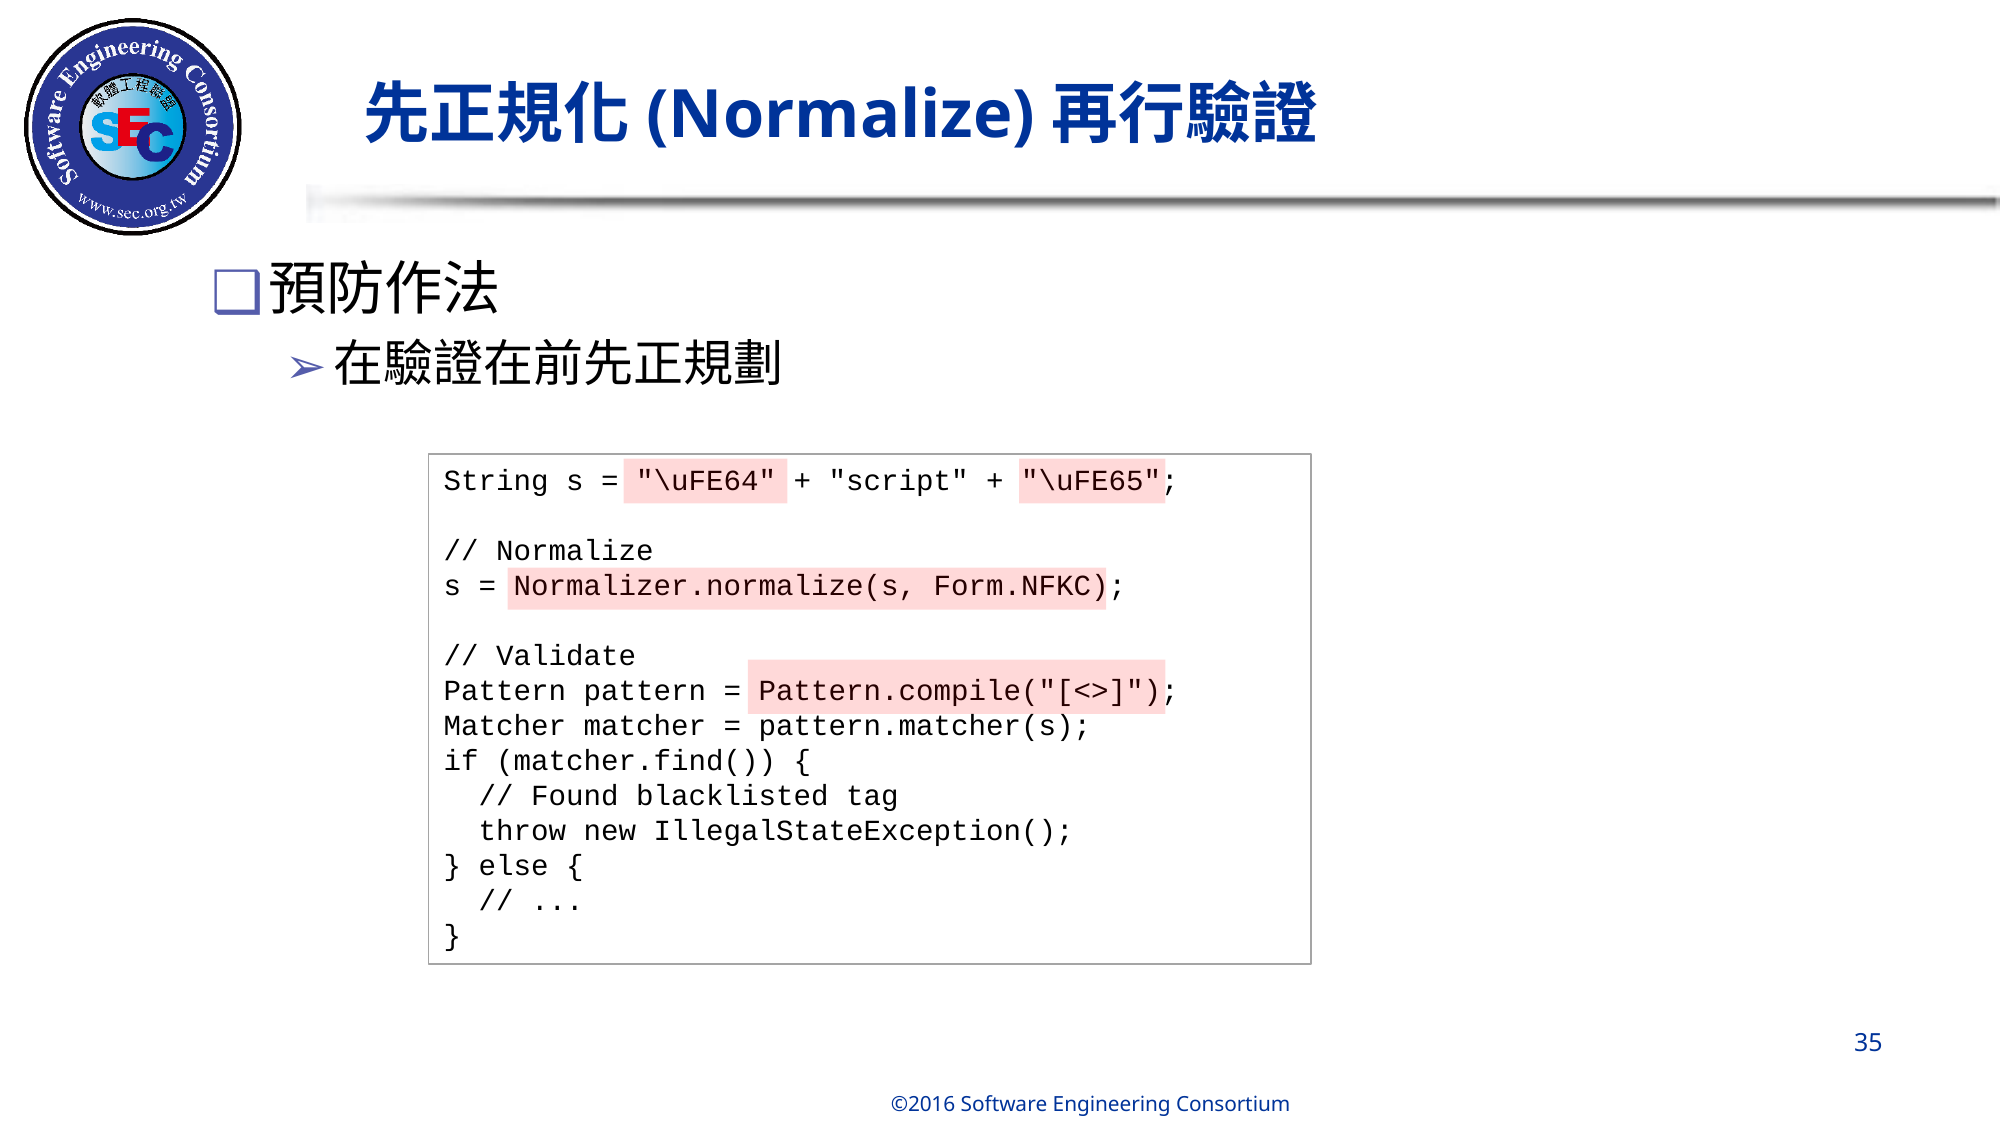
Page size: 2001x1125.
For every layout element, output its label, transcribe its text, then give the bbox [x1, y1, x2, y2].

picture [0, 0, 265, 259]
text_box [1019, 458, 1166, 504]
title 先正規化(Normalize)再行驗證 [348, 42, 2000, 179]
text_box [507, 567, 1107, 610]
text_box [623, 458, 788, 504]
slide_number ‹#› [1481, 1019, 1898, 1094]
list 預防作法 在驗證在前先正規劃 [196, 243, 1898, 965]
text_box [747, 659, 1166, 714]
text_box String s = "\uFE64" + "script" + "\uFE65"; // Normalize s = Normalizer.normalize(s, Form.NFKC); // Validate Pattern pattern = Pattern.compile("[<>]"); Matcher matcher = pattern.matcher(s); if (matcher.find()) { // Found blacklisted tag throw new IllegalStateException(); } else { // ... } [428, 454, 1312, 965]
picture [306, 184, 2000, 223]
